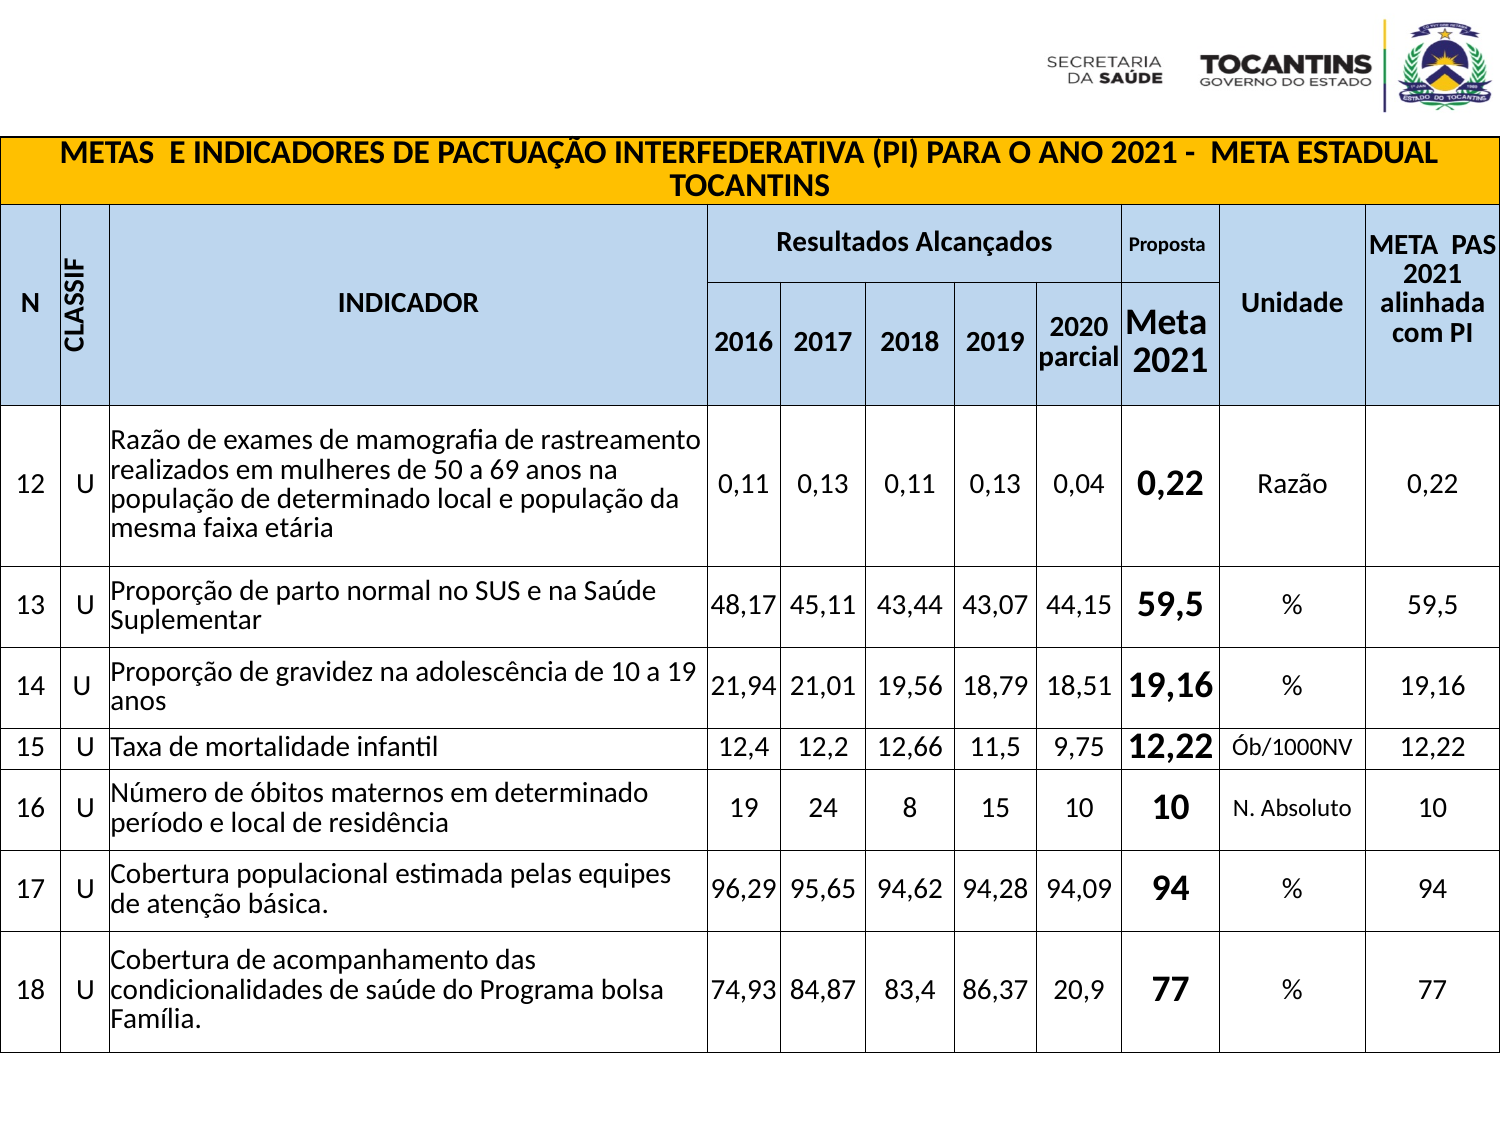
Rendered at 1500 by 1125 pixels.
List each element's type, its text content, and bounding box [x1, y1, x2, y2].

table_cell META PAS 2021 alinhada com PI [1366, 205, 1499, 405]
table_cell 15 [1, 729, 60, 769]
table_cell U [61, 648, 109, 728]
table_cell 12,2 [781, 729, 865, 769]
table_cell 74,93 [708, 932, 780, 1052]
table_cell 0,22 [1366, 406, 1499, 566]
table_cell 0,13 [955, 406, 1036, 566]
table_cell 12,22 [1122, 729, 1219, 769]
table_cell % [1220, 567, 1365, 647]
table_cell 21,01 [781, 648, 865, 728]
table_cell 86,37 [955, 932, 1036, 1052]
table_cell U [61, 406, 109, 566]
table_cell 19,56 [866, 648, 954, 728]
table_cell CLASSIF [61, 205, 109, 405]
table_cell 19 [708, 770, 780, 850]
table_cell 94,62 [866, 851, 954, 931]
table_cell Proporção de gravidez na adolescência de 10 a 19 anos [110, 648, 707, 728]
table_cell 17 [1, 851, 60, 931]
table_cell 83,4 [866, 932, 954, 1052]
table_cell 95,65 [781, 851, 865, 931]
table_cell 77 [1122, 932, 1219, 1052]
picture [1044, 2, 1500, 125]
table_cell 8 [866, 770, 954, 850]
table_cell 12 [1, 406, 60, 566]
table_cell 13 [1, 567, 60, 647]
table_cell Unidade [1220, 205, 1365, 405]
table_cell 94 [1122, 851, 1219, 931]
table_cell 9,75 [1037, 729, 1121, 769]
table_cell N. Absoluto [1220, 770, 1365, 850]
table_cell U [61, 770, 109, 850]
table_cell 77 [1366, 932, 1499, 1052]
table_cell 43,07 [955, 567, 1036, 647]
table_cell 0,11 [708, 406, 780, 566]
table_cell 10 [1366, 770, 1499, 850]
table_cell 48,17 [708, 567, 780, 647]
table_cell 94,09 [1037, 851, 1121, 931]
table_cell 18,51 [1037, 648, 1121, 728]
table_cell 84,87 [781, 932, 865, 1052]
table_cell 11,5 [955, 729, 1036, 769]
table_cell U [61, 932, 109, 1052]
table_cell 10 [1122, 770, 1219, 850]
table_cell 44,15 [1037, 567, 1121, 647]
table_cell 24 [781, 770, 865, 850]
table_cell Número de óbitos maternos em determinado período e local de residência [110, 770, 707, 850]
table_cell 94,28 [955, 851, 1036, 931]
table_cell % [1220, 851, 1365, 931]
table_cell INDICADOR [110, 205, 707, 405]
table_cell 2019 [955, 283, 1036, 405]
table_cell Ób/1000NV [1220, 729, 1365, 769]
table_cell U [61, 729, 109, 769]
table_header METAS E INDICADORES DE PACTUAÇÃO INTERFEDERATIVA (PI) PARA O ANO 2021 - META ESTADUAL TOCANTINS [1, 138, 1499, 204]
table_cell 12,66 [866, 729, 954, 769]
table_cell 21,94 [708, 648, 780, 728]
table_cell U [61, 567, 109, 647]
table_cell 0,13 [781, 406, 865, 566]
table_cell Proposta [1122, 205, 1219, 282]
table_cell Meta 2021 [1122, 283, 1219, 405]
table_cell 0,04 [1037, 406, 1121, 566]
table_cell 96,29 [708, 851, 780, 931]
table_cell 16 [1, 770, 60, 850]
table_cell Razão [1220, 406, 1365, 566]
table_cell 19,16 [1122, 648, 1219, 728]
table_cell 43,44 [866, 567, 954, 647]
table_cell Resultados Alcançados [708, 205, 1121, 282]
table_cell 15 [955, 770, 1036, 850]
table_cell Proporção de parto normal no SUS e na Saúde Suplementar [110, 567, 707, 647]
table_cell 14 [1, 648, 60, 728]
table_cell 45,11 [781, 567, 865, 647]
table_cell U [61, 851, 109, 931]
table_cell 94 [1366, 851, 1499, 931]
table_cell 0,11 [866, 406, 954, 566]
table_cell Razão de exames de mamografia de rastreamento realizados em mulheres de 50 a 69 anos na população de determinado local e população da mesma faixa etária [110, 406, 707, 566]
table_cell 19,16 [1366, 648, 1499, 728]
table_cell 18 [1, 932, 60, 1052]
table_cell 2017 [781, 283, 865, 405]
table_cell 10 [1037, 770, 1121, 850]
table_cell 20,9 [1037, 932, 1121, 1052]
table_cell Taxa de mortalidade infantil [110, 729, 707, 769]
table_cell Cobertura populacional estimada pelas equipes de atenção básica. [110, 851, 707, 931]
table_cell 2016 [708, 283, 780, 405]
table_cell 18,79 [955, 648, 1036, 728]
table_cell 0,22 [1122, 406, 1219, 566]
table_cell N [1, 205, 60, 405]
table_cell % [1220, 932, 1365, 1052]
table_cell 12,22 [1366, 729, 1499, 769]
table_cell % [1220, 648, 1365, 728]
table_cell 2020 parcial [1037, 283, 1121, 405]
table_cell 59,5 [1366, 567, 1499, 647]
table_cell 2018 [866, 283, 954, 405]
table_cell 59,5 [1122, 567, 1219, 647]
table_cell 12,4 [708, 729, 780, 769]
table_cell Cobertura de acompanhamento das condicionalidades de saúde do Programa bolsa Família. [110, 932, 707, 1052]
